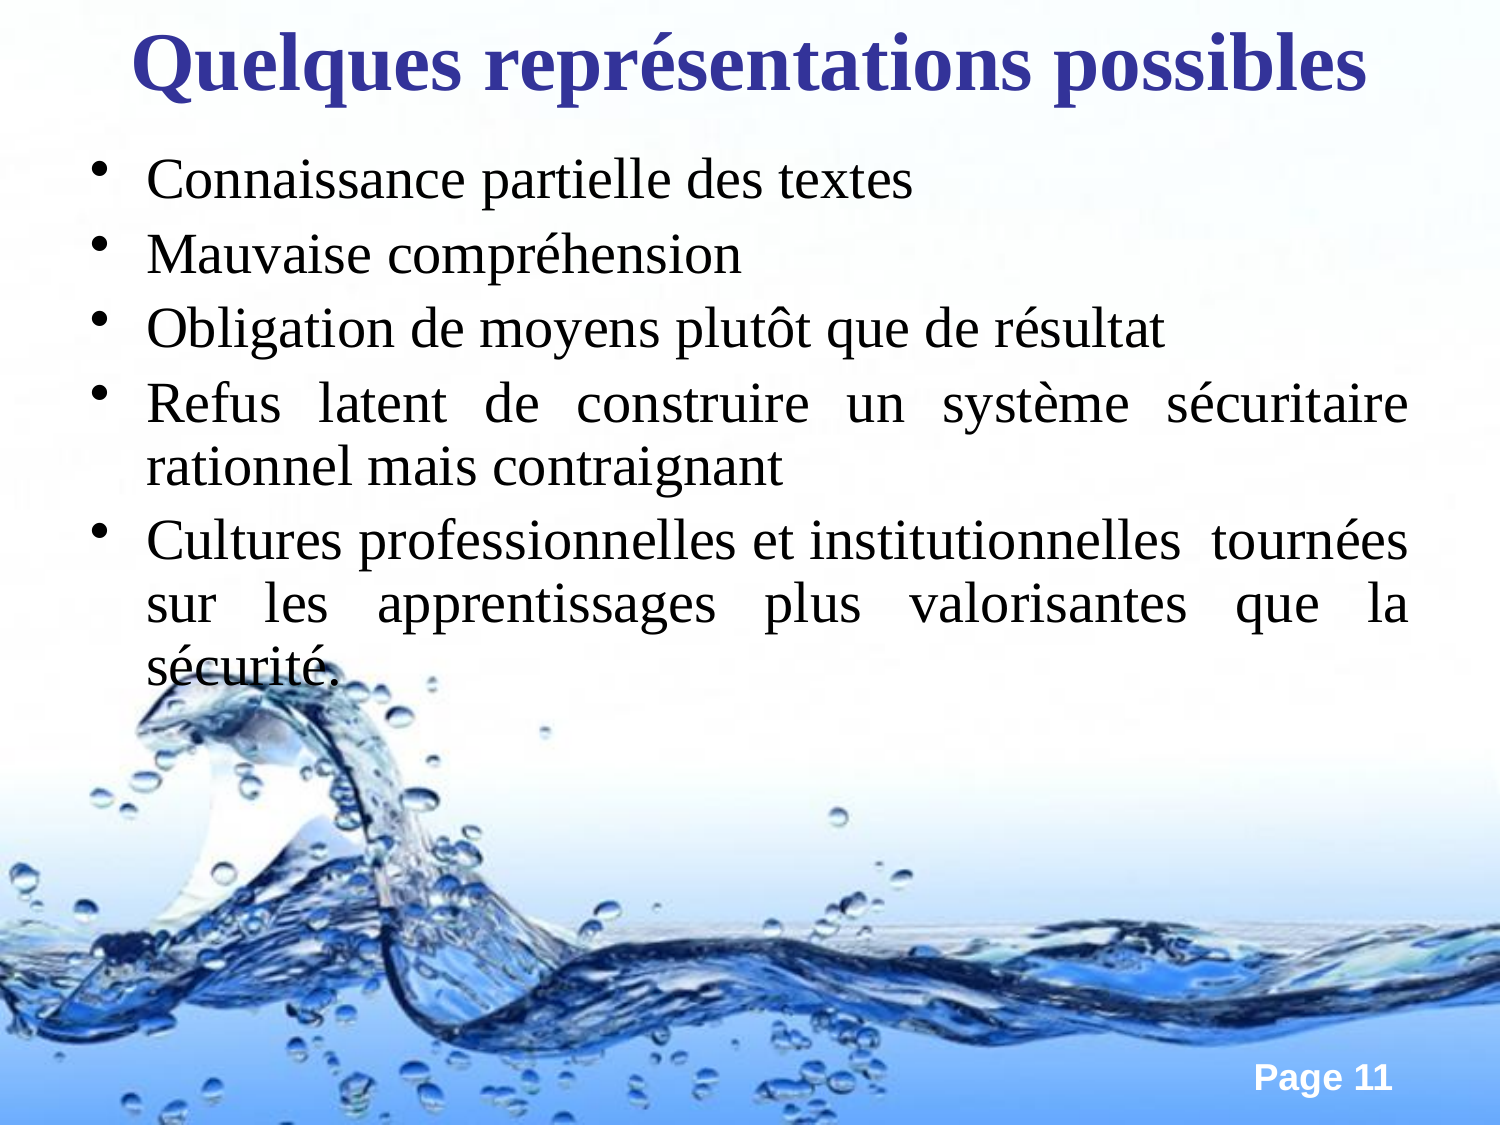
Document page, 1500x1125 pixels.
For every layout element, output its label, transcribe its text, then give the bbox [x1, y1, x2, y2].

list Connaissance partielle des textes Mauvaise compréhension Obligation de moyens plutôt que de résultat Refus latent de construire un système sécuritaire rationnel mais contraignant Cultures professionnelles et institutionnelles tournées sur les apprentissages plus valorisantes que la sécurité. [75, 140, 1425, 948]
title Quelques représentations possibles [0, 0, 1500, 188]
picture [0, 188, 1500, 1125]
